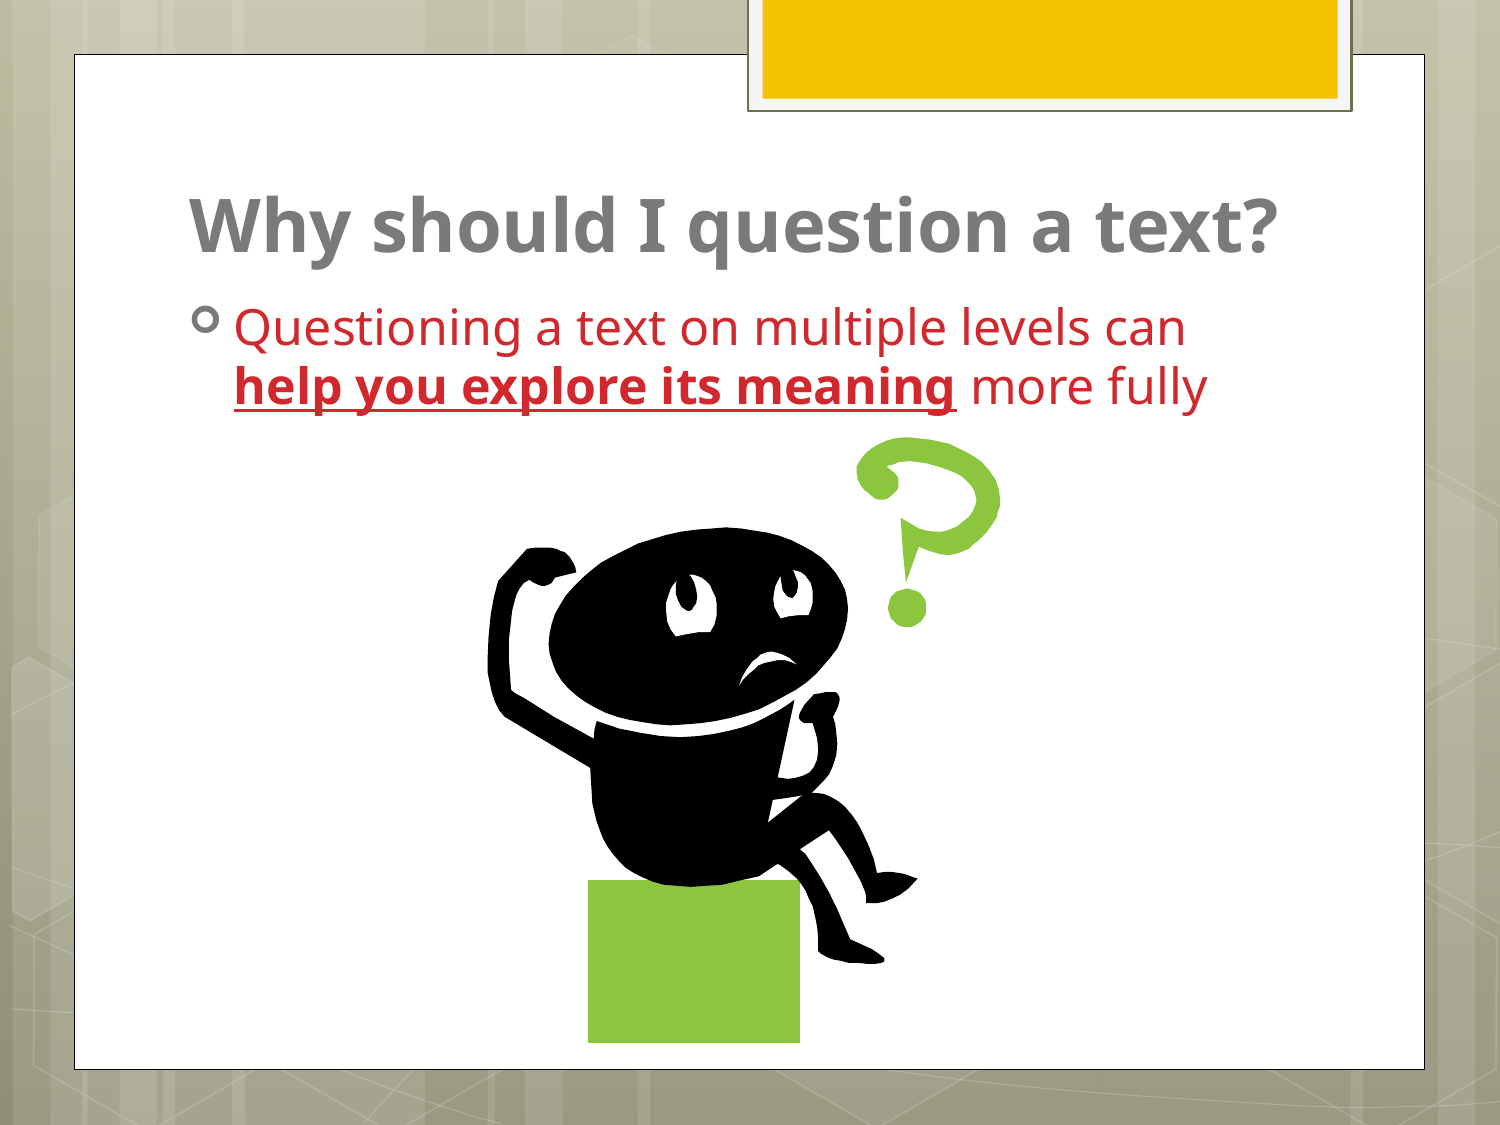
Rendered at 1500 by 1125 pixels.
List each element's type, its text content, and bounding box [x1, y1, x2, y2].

picture [487, 437, 1001, 1044]
title Why should I question a text? [174, 87, 1328, 275]
list Questioning a text on multiple levels can help you explore its meaning more fully [162, 287, 1275, 864]
